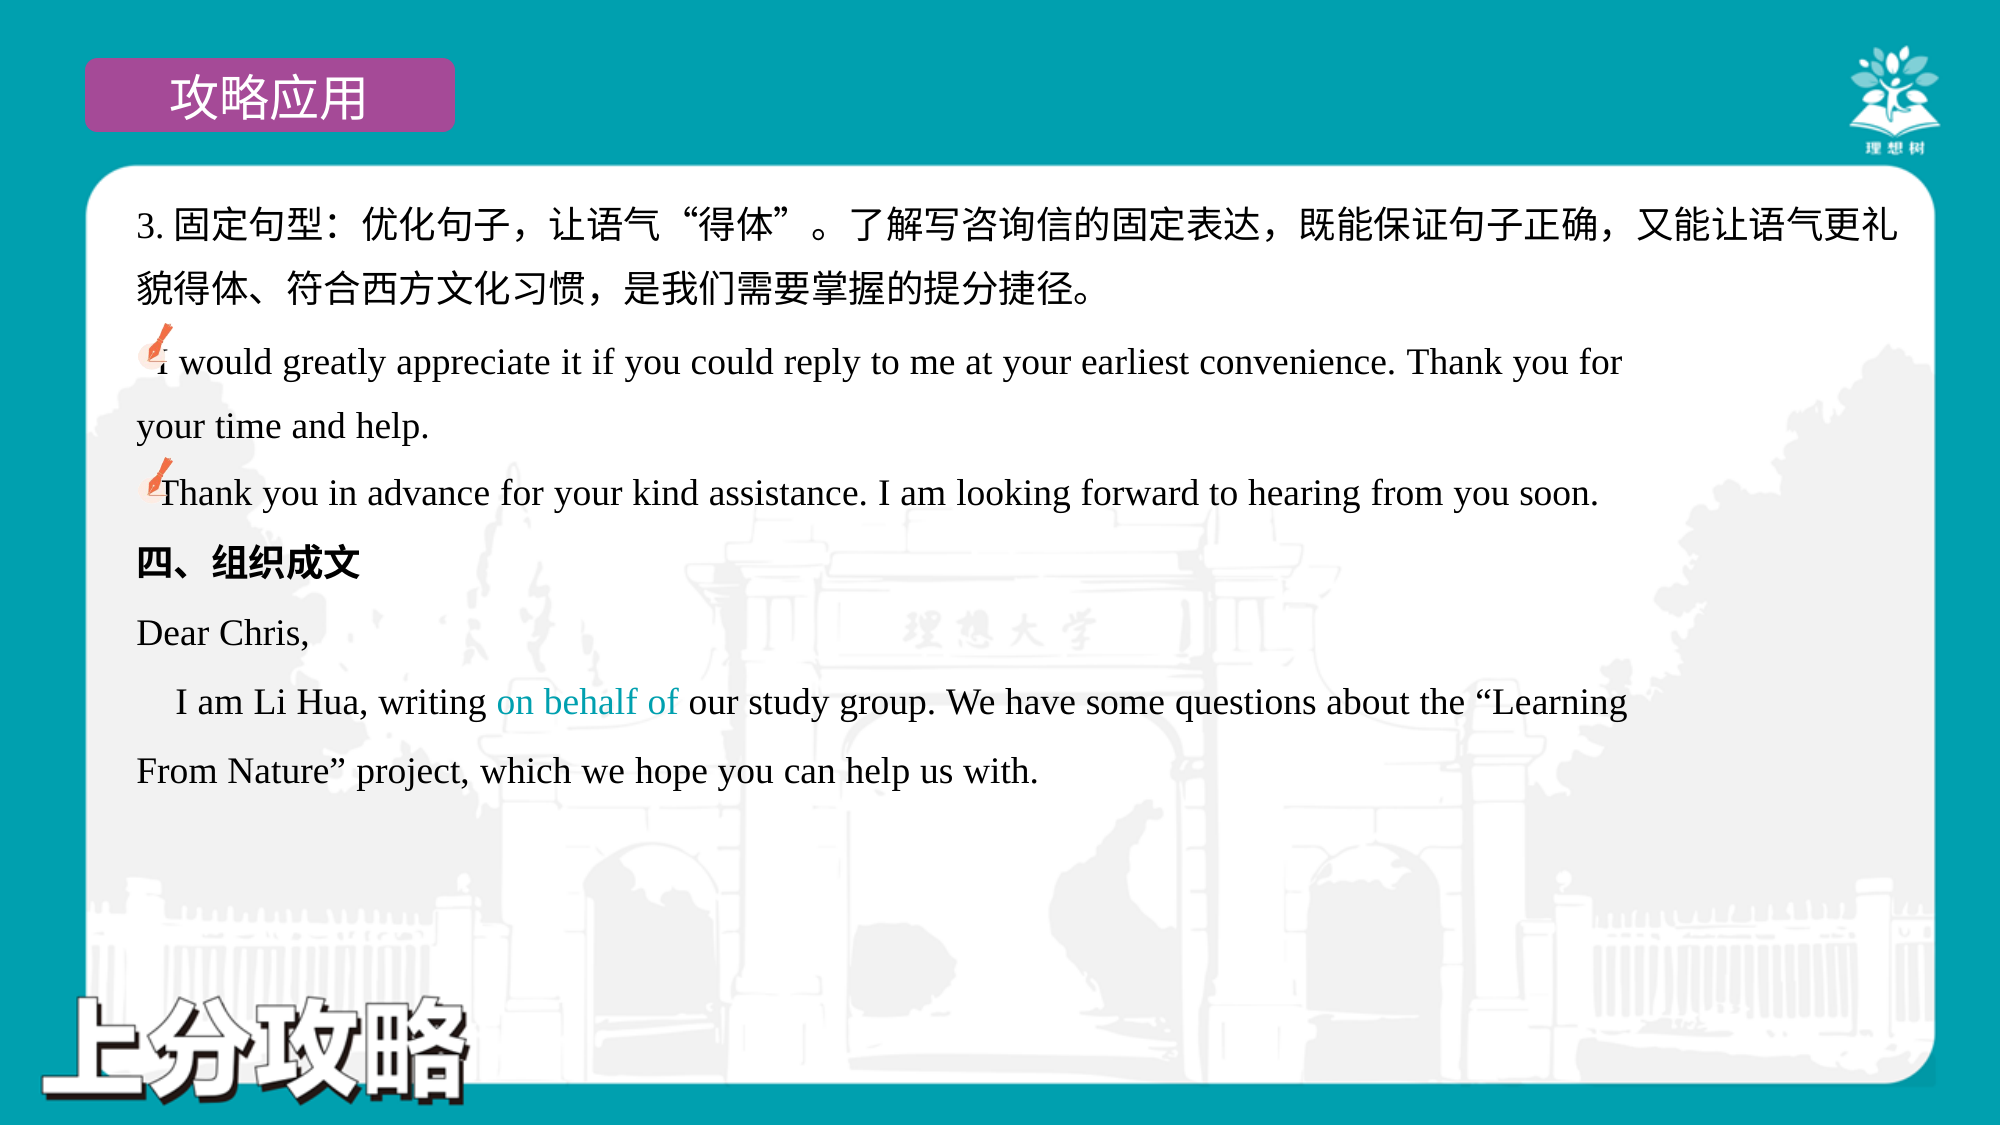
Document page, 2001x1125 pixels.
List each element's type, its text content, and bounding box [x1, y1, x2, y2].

text_box Thank you in advance for your kind assistance. I am looking forward to hearing from you soon. [136, 446, 1865, 506]
text_box I would greatly appreciate it if you could reply to me at your earliest convenience. Thank you for your time and help. [136, 312, 1865, 440]
text_box 3.固定句型：优化句子，让语气“得体”。了解写咨询信的固定表达，既能保证句子正确，又能让语气更礼 貌得体、符合西方文化习惯，是我们需要掌握的提分捷径。 [136, 177, 1865, 304]
picture [0, 0, 2000, 1125]
text_box 四、组织成文 Dear Chris, I am Li Hua, writing on behalf of our study group. We have some questions about the “Learning From Nature” project, which we hope you can help us with. [136, 515, 1865, 791]
